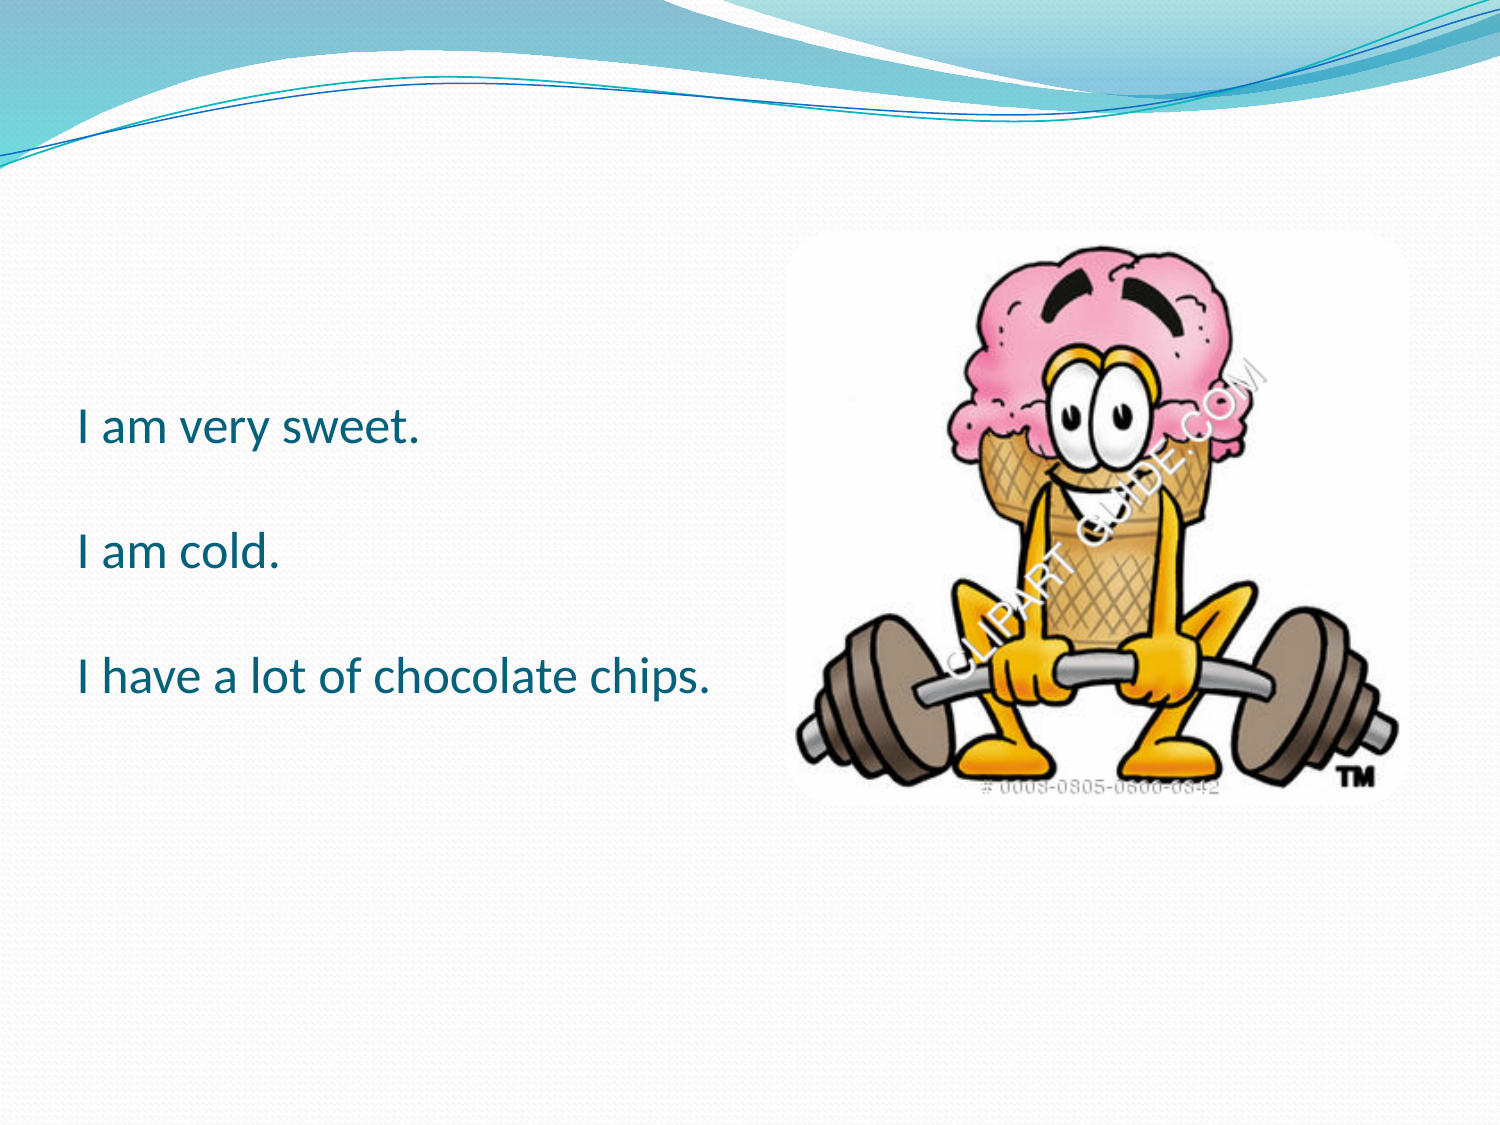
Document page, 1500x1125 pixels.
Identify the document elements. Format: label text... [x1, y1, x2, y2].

picture [785, 231, 1410, 805]
title I am very sweet. I am cold. I have a lot of chocolate chips. [76, 349, 778, 705]
